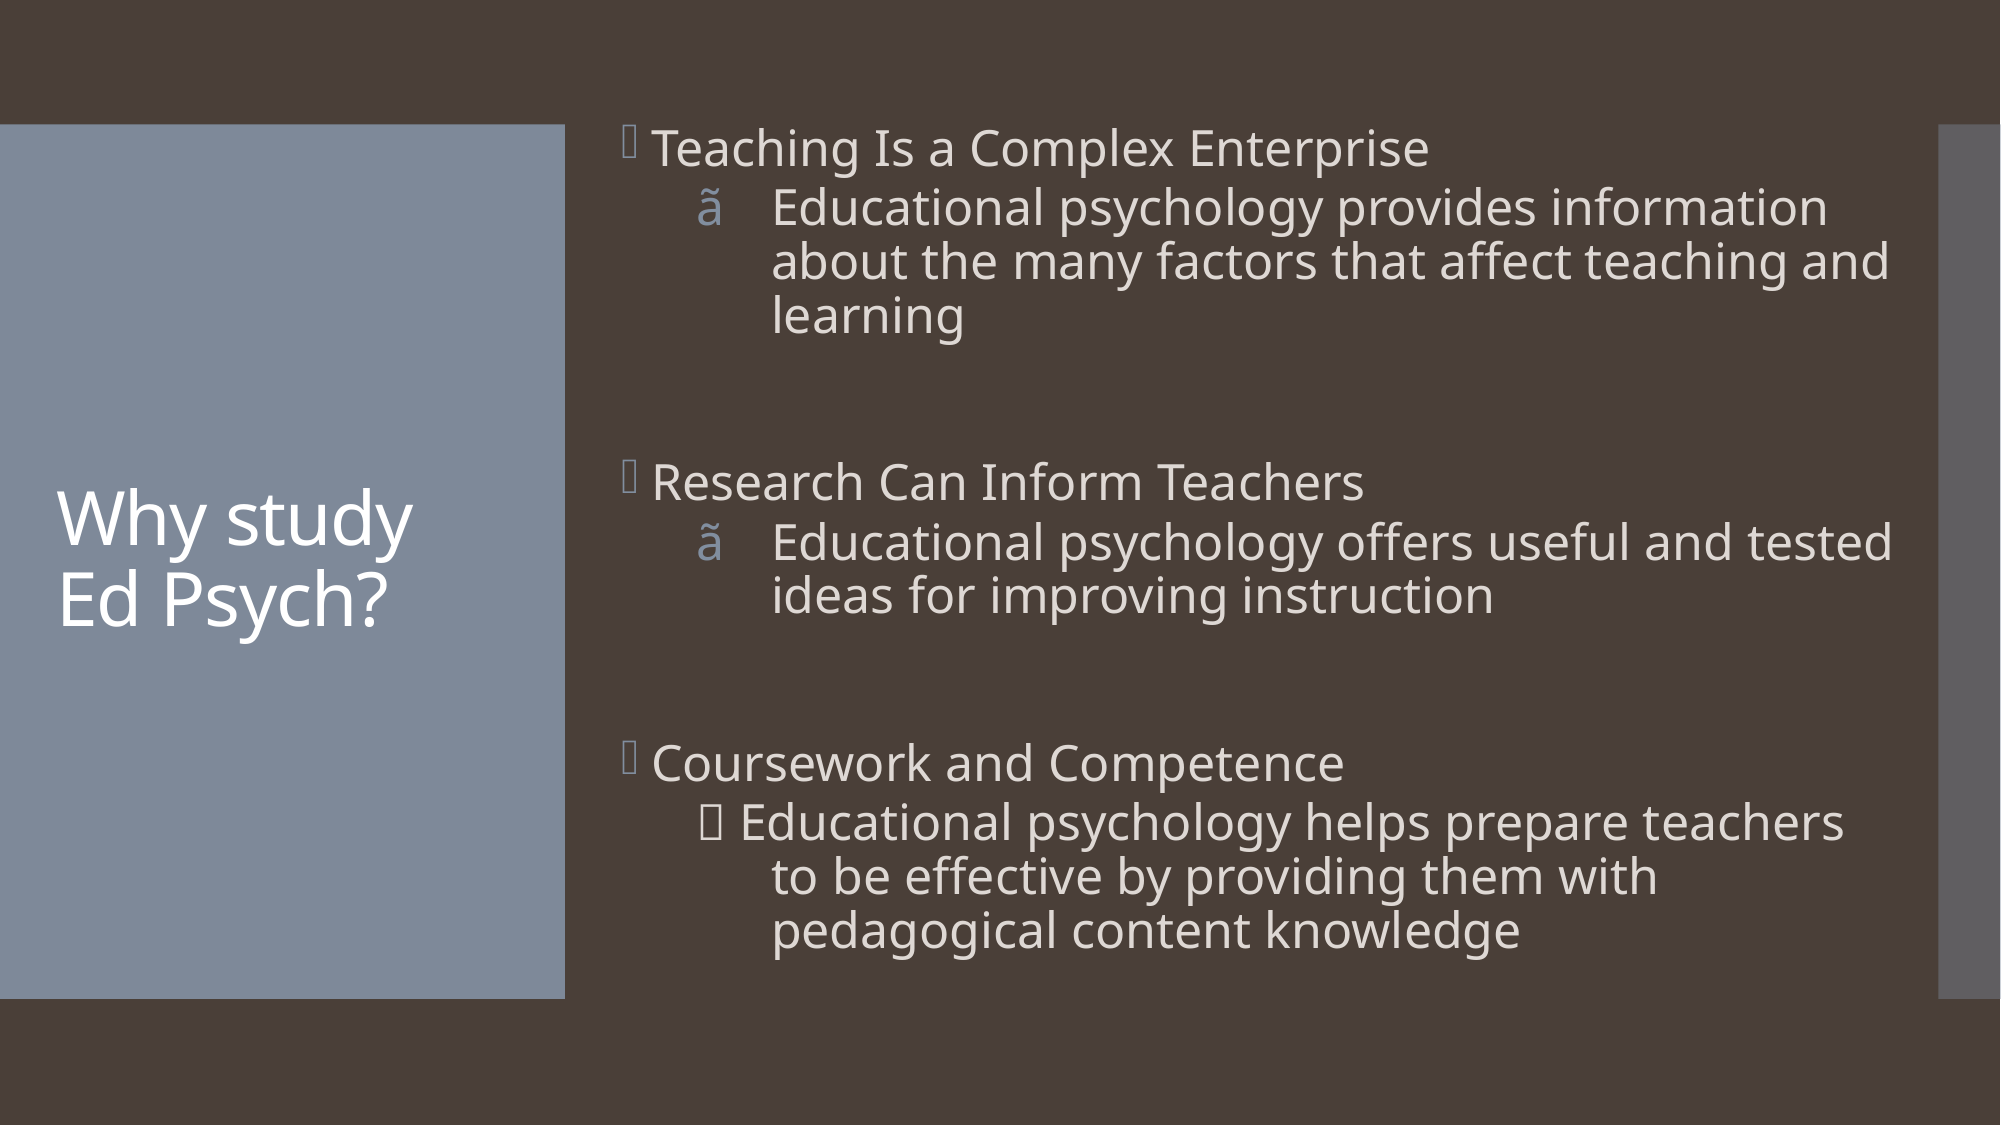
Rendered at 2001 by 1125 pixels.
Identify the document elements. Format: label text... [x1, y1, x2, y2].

list Teaching Is a Complex Enterprise Educational psychology provides information about the many factors that affect teaching and learning Research Can Inform Teachers Educational psychology offers useful and tested ideas for improving instruction Coursework and Competence  Educational psychology helps prepare teachers to be effective by providing them with pedagogical content knowledge [606, 147, 1915, 1011]
title Why study Ed Psych? [41, 184, 525, 940]
